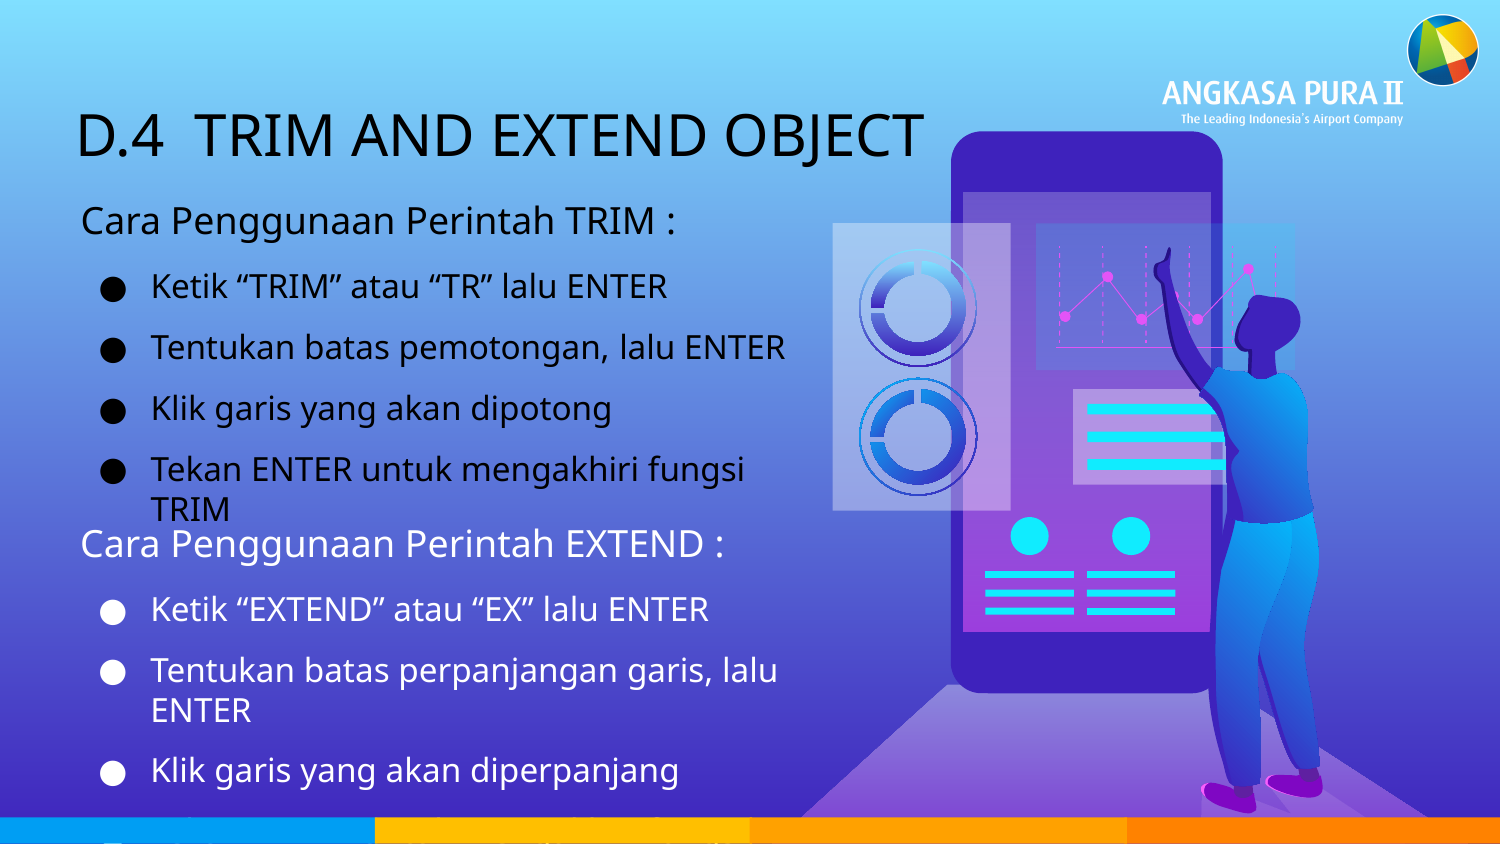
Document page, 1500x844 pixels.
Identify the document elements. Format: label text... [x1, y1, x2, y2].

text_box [0, 817, 1500, 844]
title D.4 TRIM AND EXTEND OBJECT [60, 83, 1064, 181]
list Ketik “TRIM” atau “TR” lalu ENTER Tentukan batas pemotongan, lalu ENTER Klik garis yang akan dipotong Tekan ENTER untuk mengakhiri fungsi TRIM [60, 250, 744, 517]
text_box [749, 131, 1500, 816]
picture [1162, 14, 1479, 126]
text_box Cara Penggunaan Perintah EXTEND : [65, 511, 744, 573]
subtitle Cara Penggunaan Perintah TRIM : [65, 188, 744, 250]
text_box Ketik “EXTEND” atau “EX” lalu ENTER Tentukan batas perpanjangan garis, lalu ENTER Klik garis yang akan diperpanjang Tekan ENTER untuk mengakhiri fungsi EXTEND [60, 573, 744, 815]
